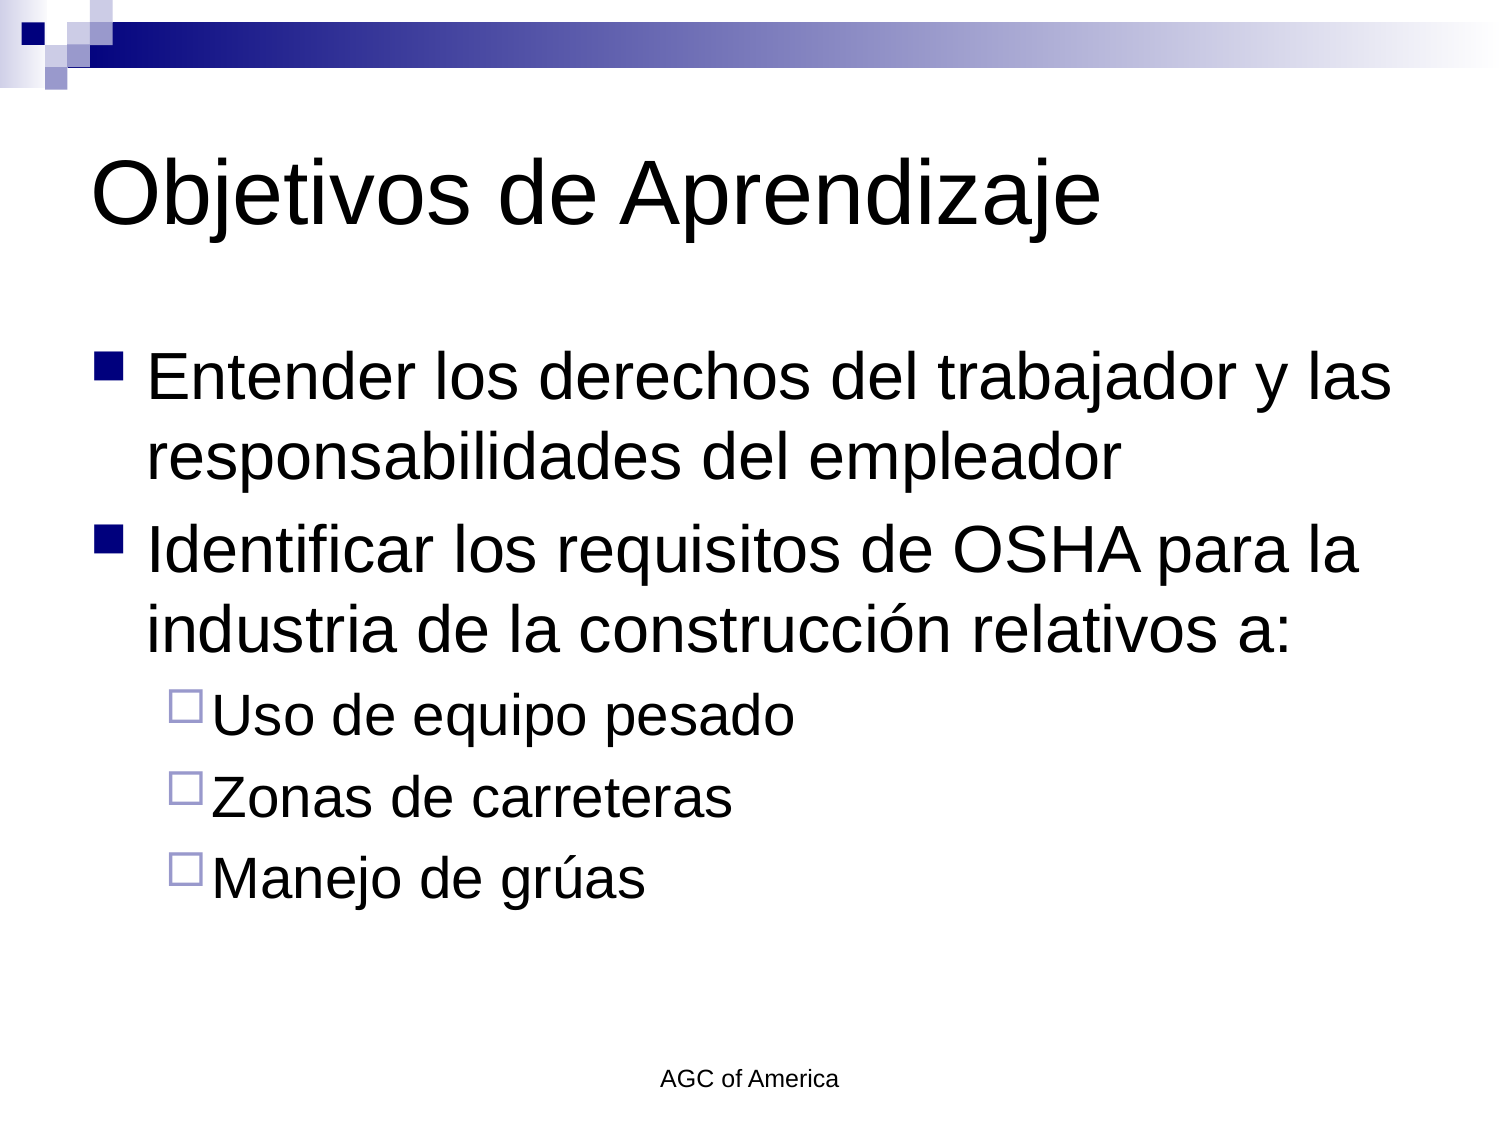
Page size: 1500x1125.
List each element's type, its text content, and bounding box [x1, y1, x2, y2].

list Entender los derechos del trabajador y las responsabilidades del empleador Identificar los requisitos de OSHA para la industria de la construcción relativos a: Uso de equipo pesado Zonas de carreteras Manejo de grúas [75, 324, 1425, 963]
footer AGC of America [512, 1025, 988, 1100]
title Objetivos de Aprendizaje [75, 75, 1425, 300]
